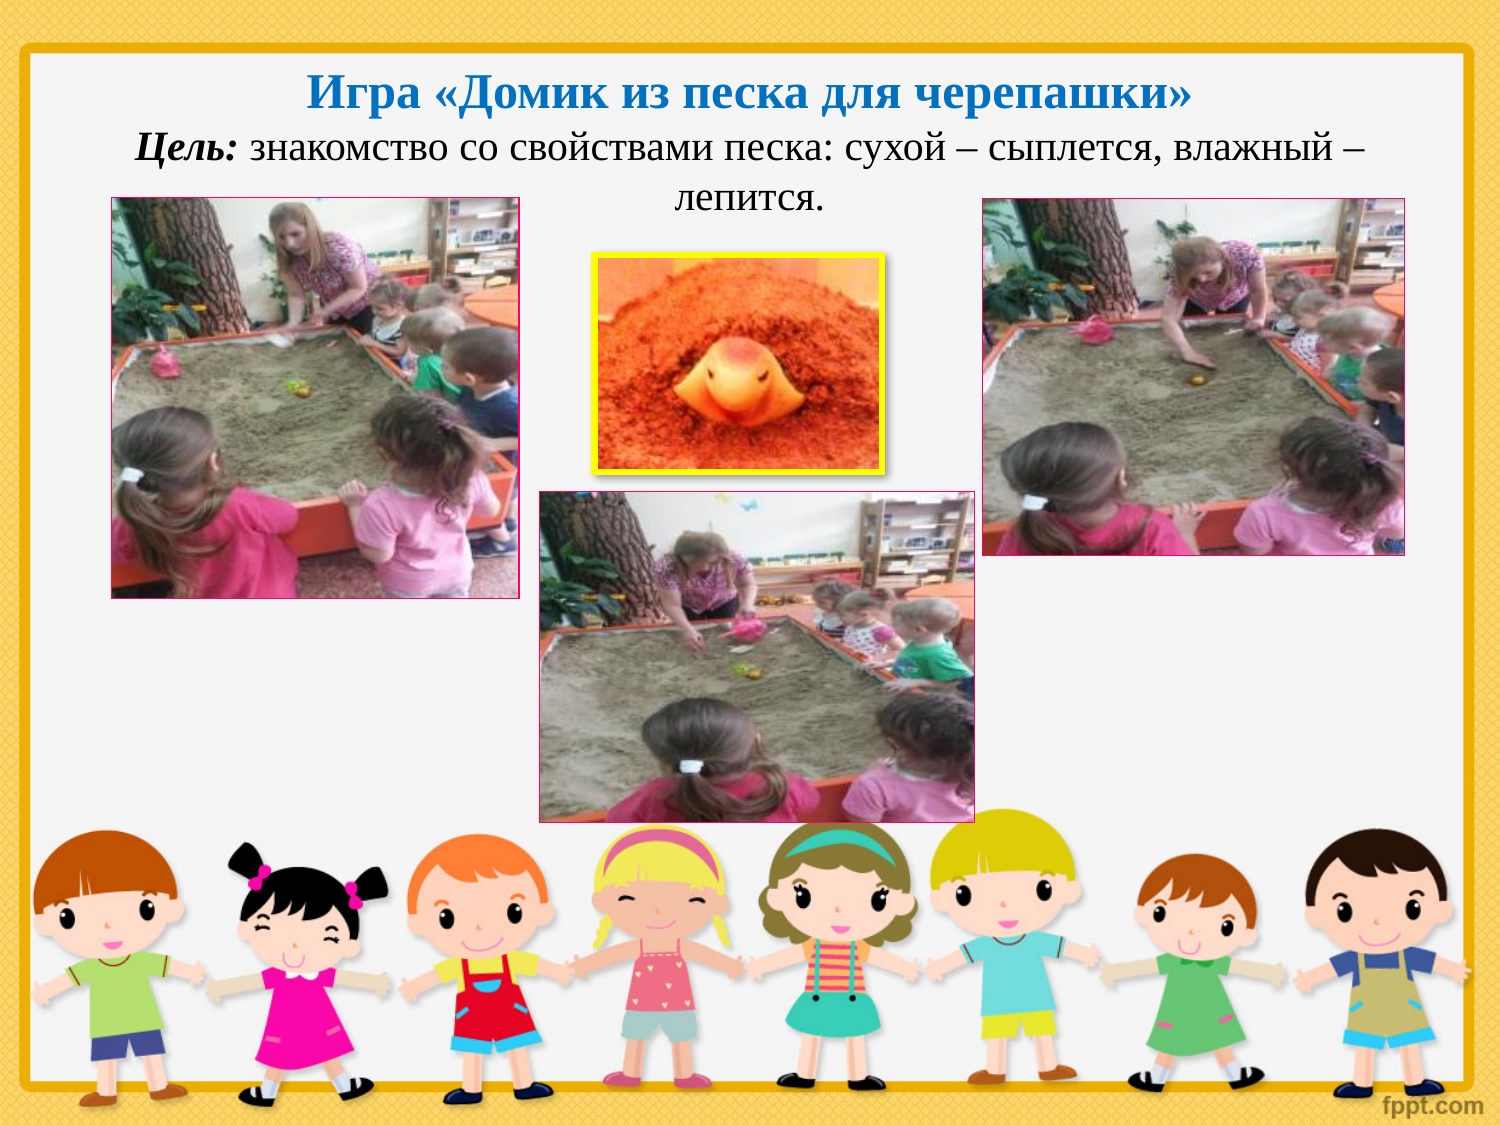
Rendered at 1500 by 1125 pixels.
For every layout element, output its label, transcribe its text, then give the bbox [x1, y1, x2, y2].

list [111, 197, 519, 599]
title Игра «Домик из песка для черепашки» Цель: знакомство со свойствами песка: сухой – сыплется, влажный – лепится. [74, 44, 1426, 233]
picture [0, 0, 1500, 1125]
